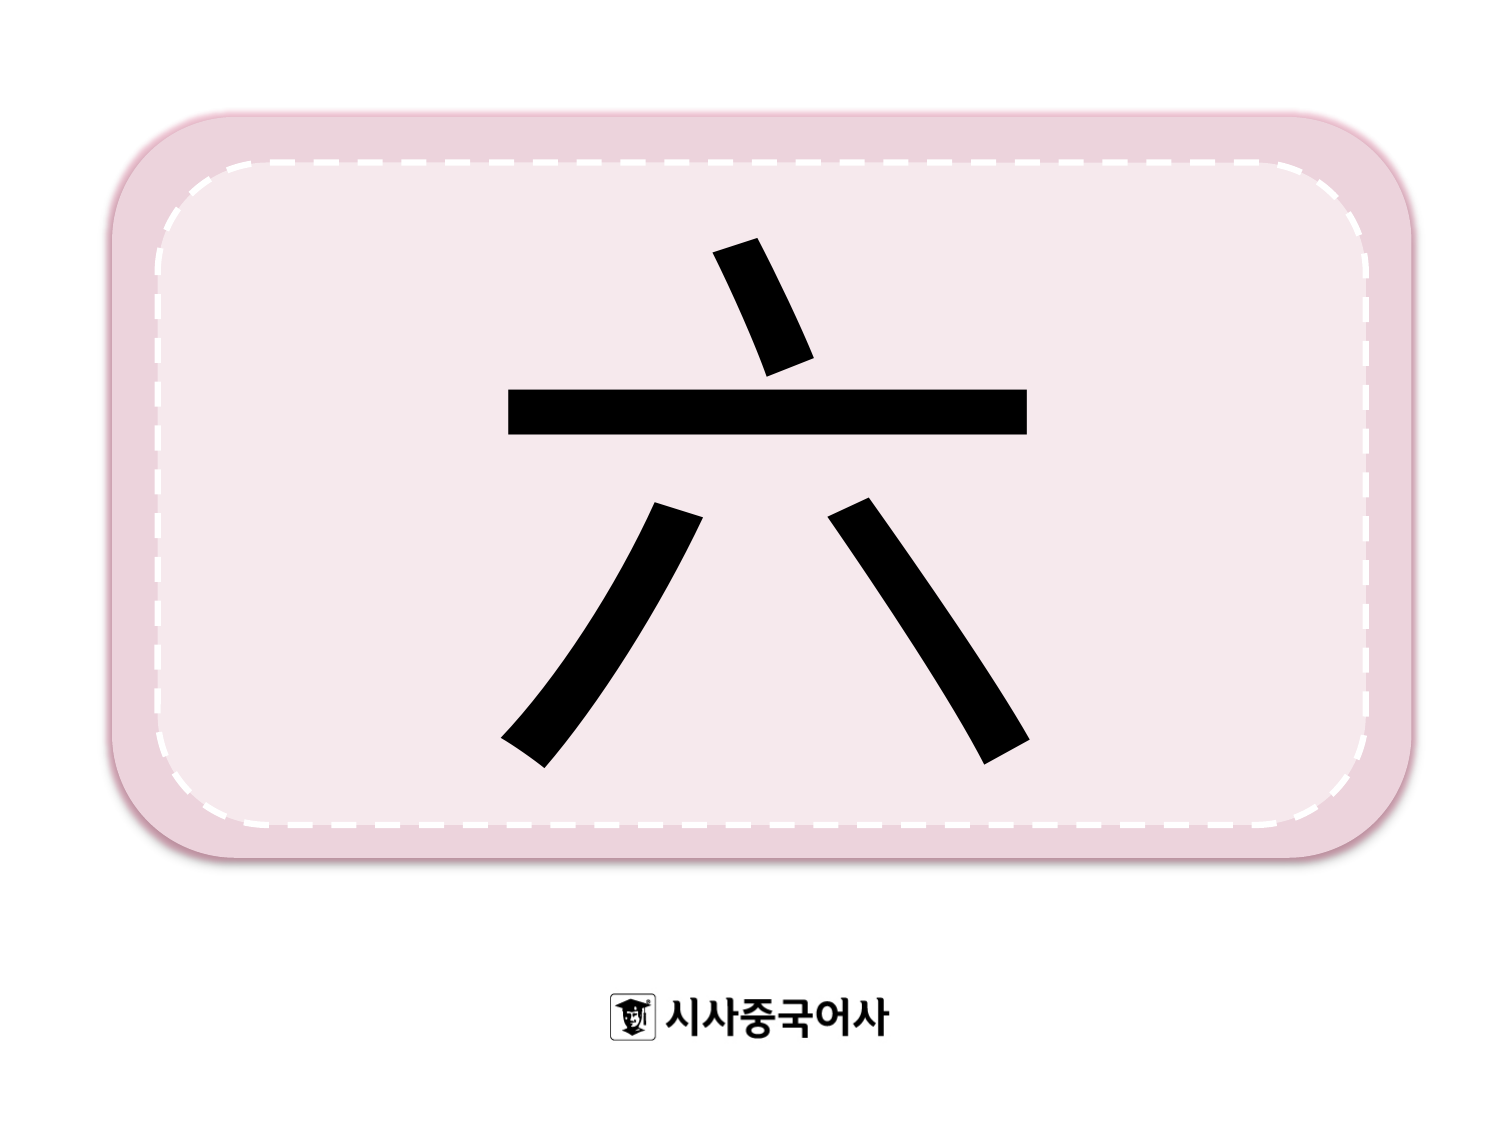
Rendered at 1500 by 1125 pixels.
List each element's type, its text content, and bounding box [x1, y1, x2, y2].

picture [602, 987, 898, 1047]
text_box 六 [162, 160, 1371, 824]
